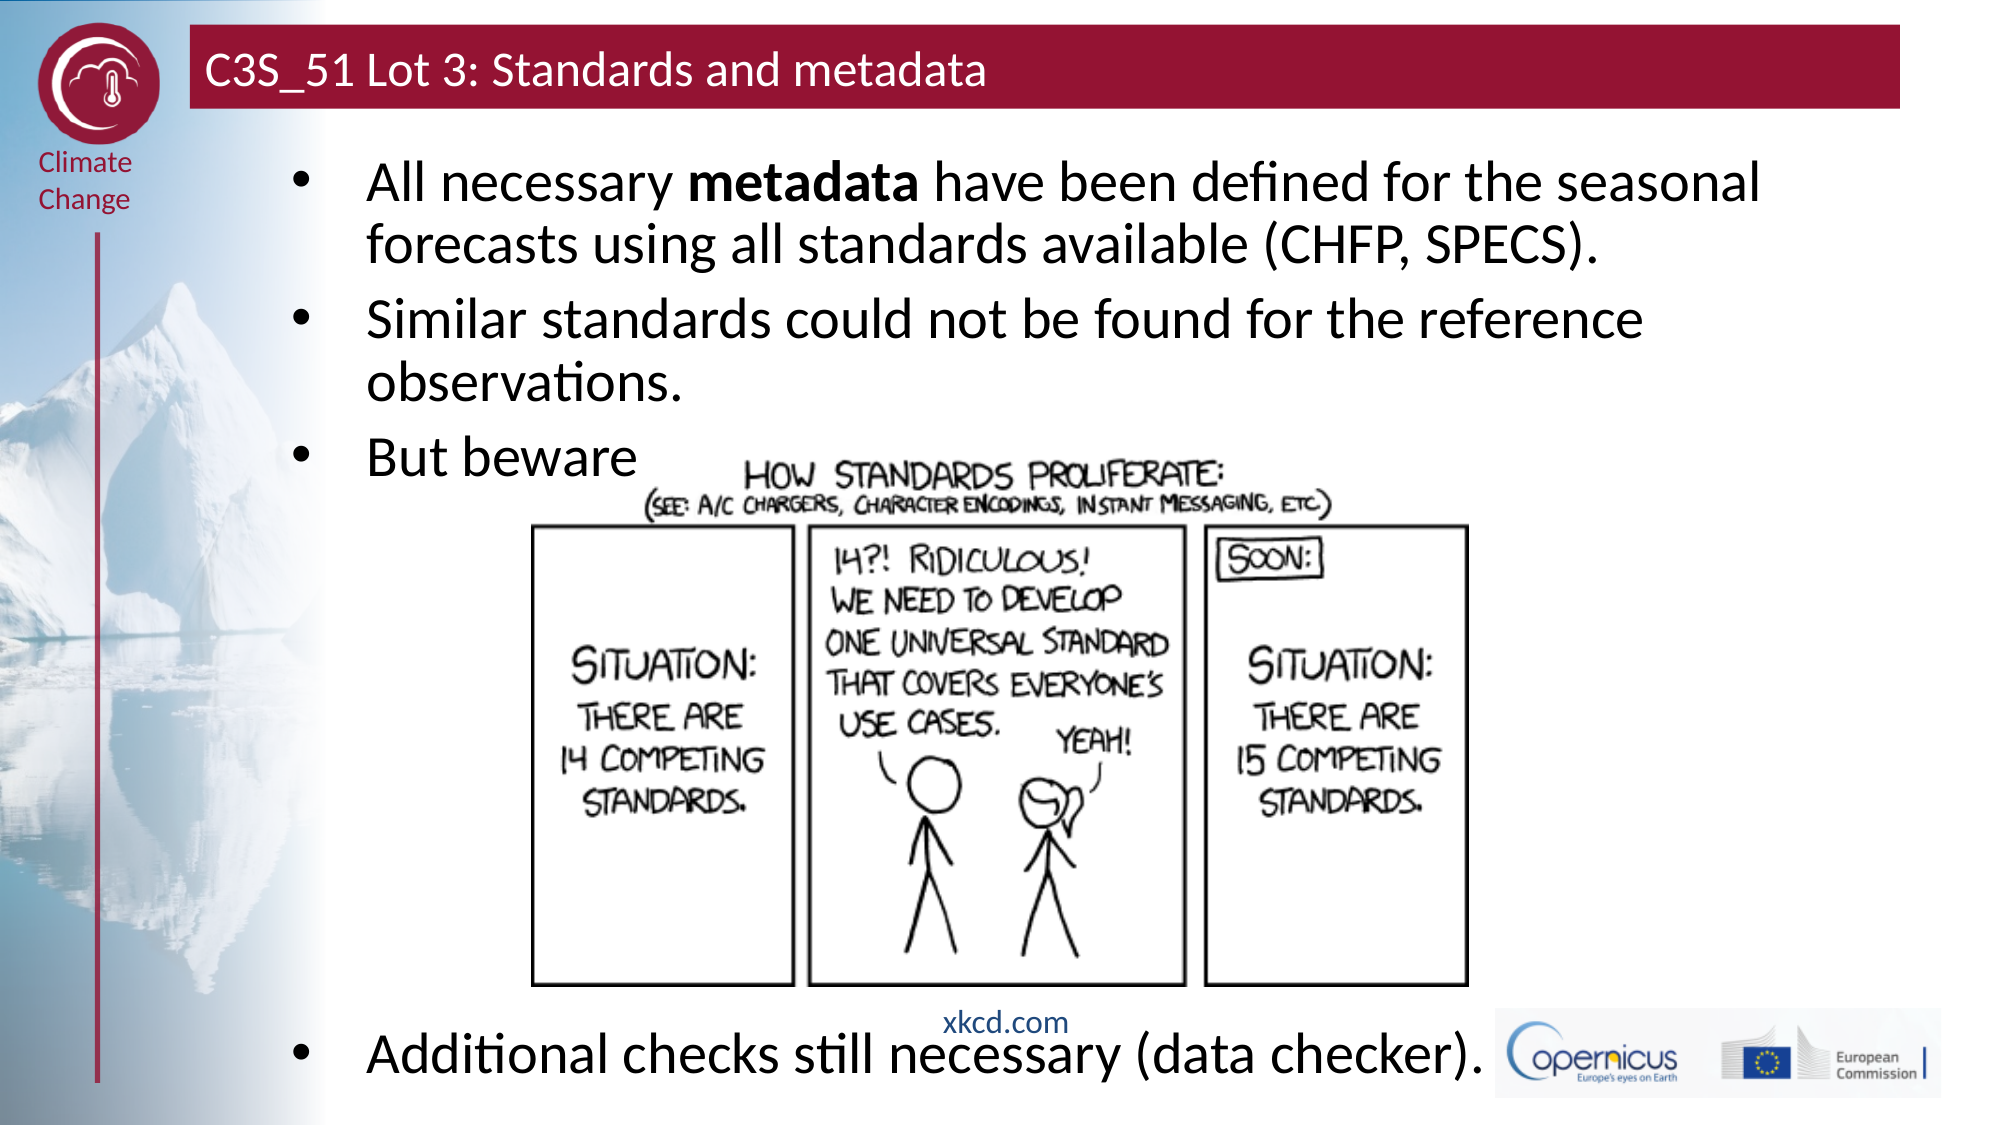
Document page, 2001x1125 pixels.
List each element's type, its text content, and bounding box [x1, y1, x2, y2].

picture [25, 4, 171, 155]
text_box xkcd.com [760, 995, 1252, 1048]
title C3S_51 Lot 3: Standards and metadata [189, 24, 1900, 109]
picture [531, 455, 1469, 987]
list All necessary metadata have been defined for the seasonal forecasts using all standards available (CHFP, SPECS). Similar standards could not be found for the reference observations. But beware Additional checks still necessary (data checker). [276, 143, 1874, 1070]
picture [1495, 1008, 1942, 1098]
